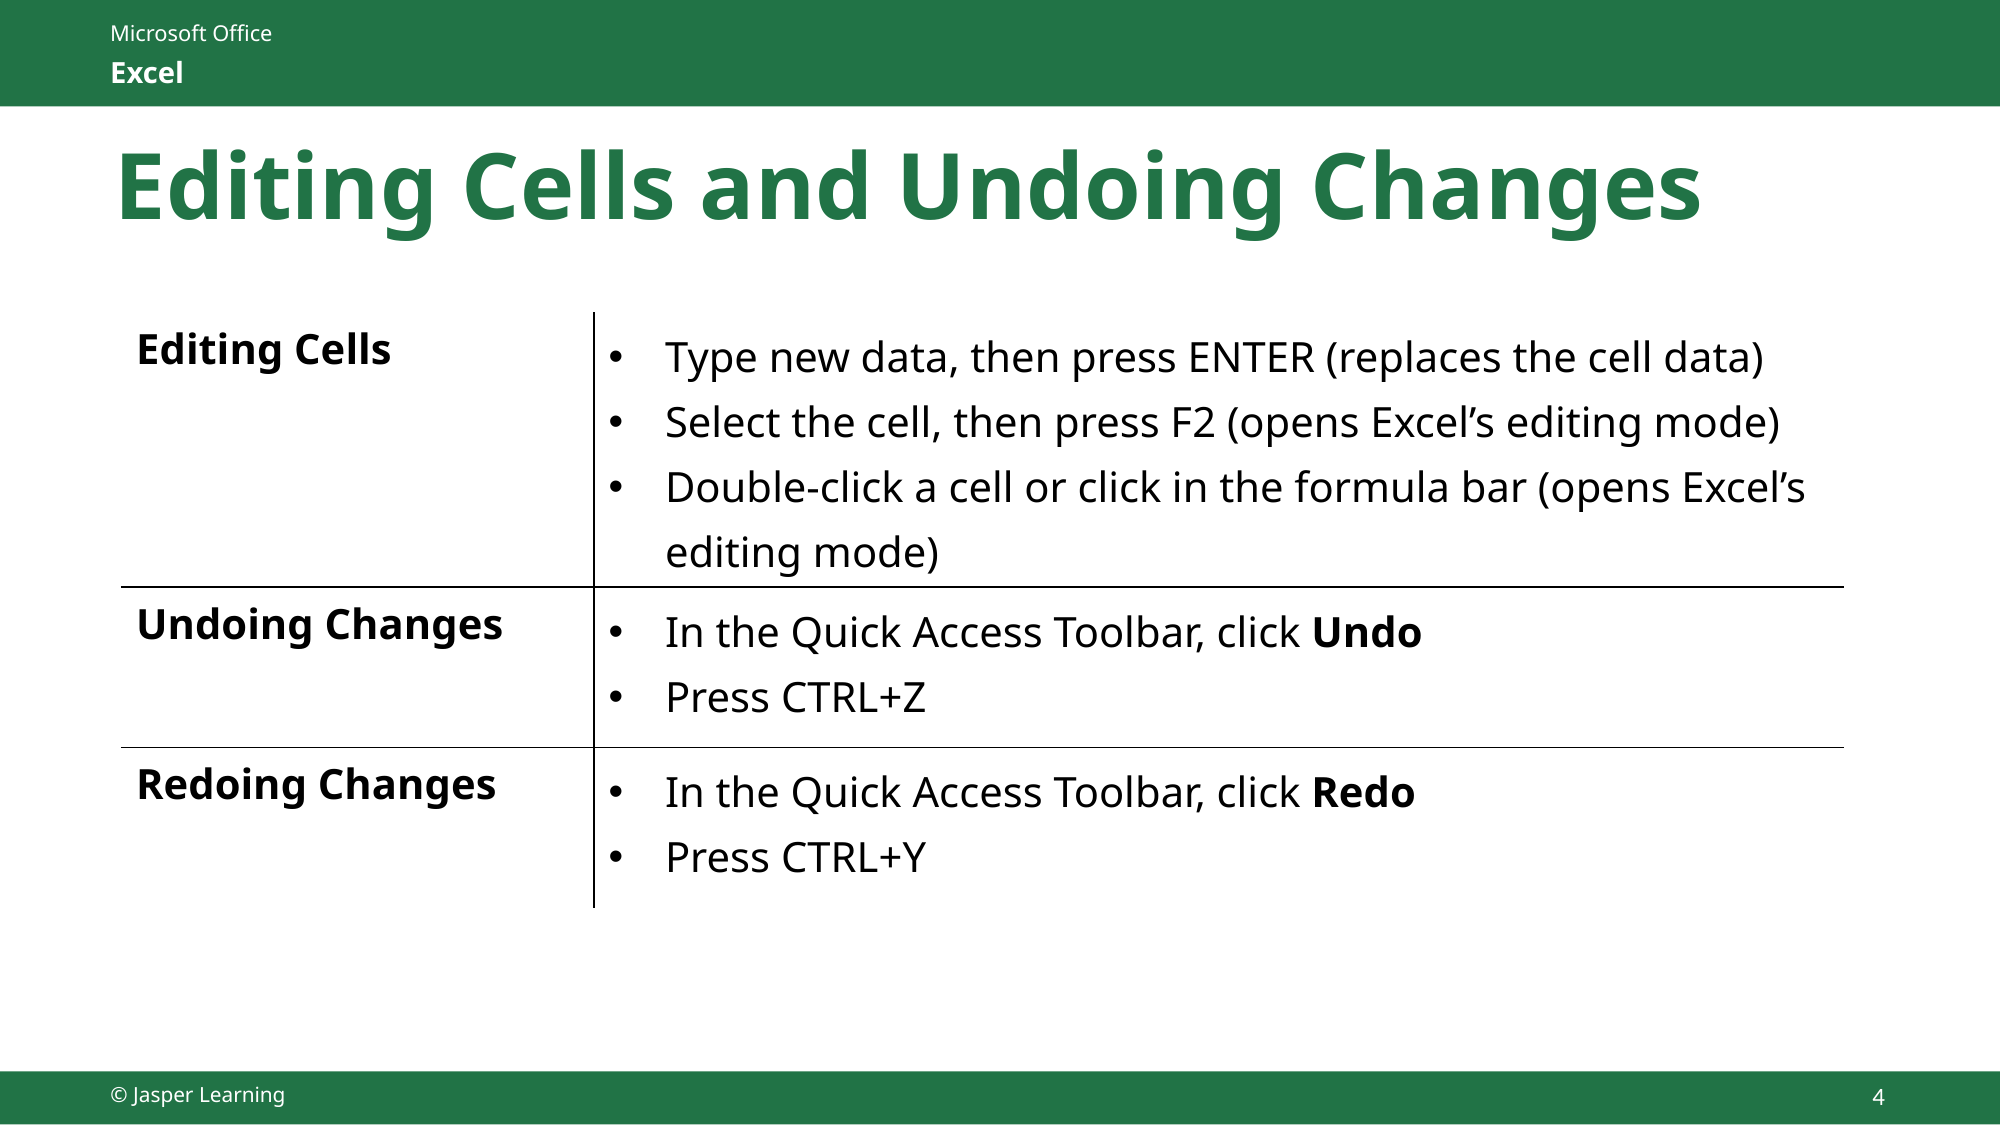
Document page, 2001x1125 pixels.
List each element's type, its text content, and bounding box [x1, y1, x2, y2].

slide_number 4 [1433, 1065, 1900, 1125]
title Editing Cells and Undoing Changes [99, 118, 1866, 248]
footer © Jasper Learning [95, 1065, 729, 1125]
table_cell In the Quick Access Toolbar, click Undo Press CTRL+Z [595, 588, 1844, 747]
table_header Editing Cells [121, 312, 593, 586]
table_cell In the Quick Access Toolbar, click Redo Press CTRL+Y [595, 748, 1844, 908]
table_cell Redoing Changes [121, 748, 593, 908]
table_header Type new data, then press ENTER (replaces the cell data) Select the cell, then press F2 (opens Excel’s editing mode) Double-click a cell or click in the formula bar (opens Excel’s editing mode) [595, 312, 1844, 586]
table_cell Undoing Changes [121, 588, 593, 747]
